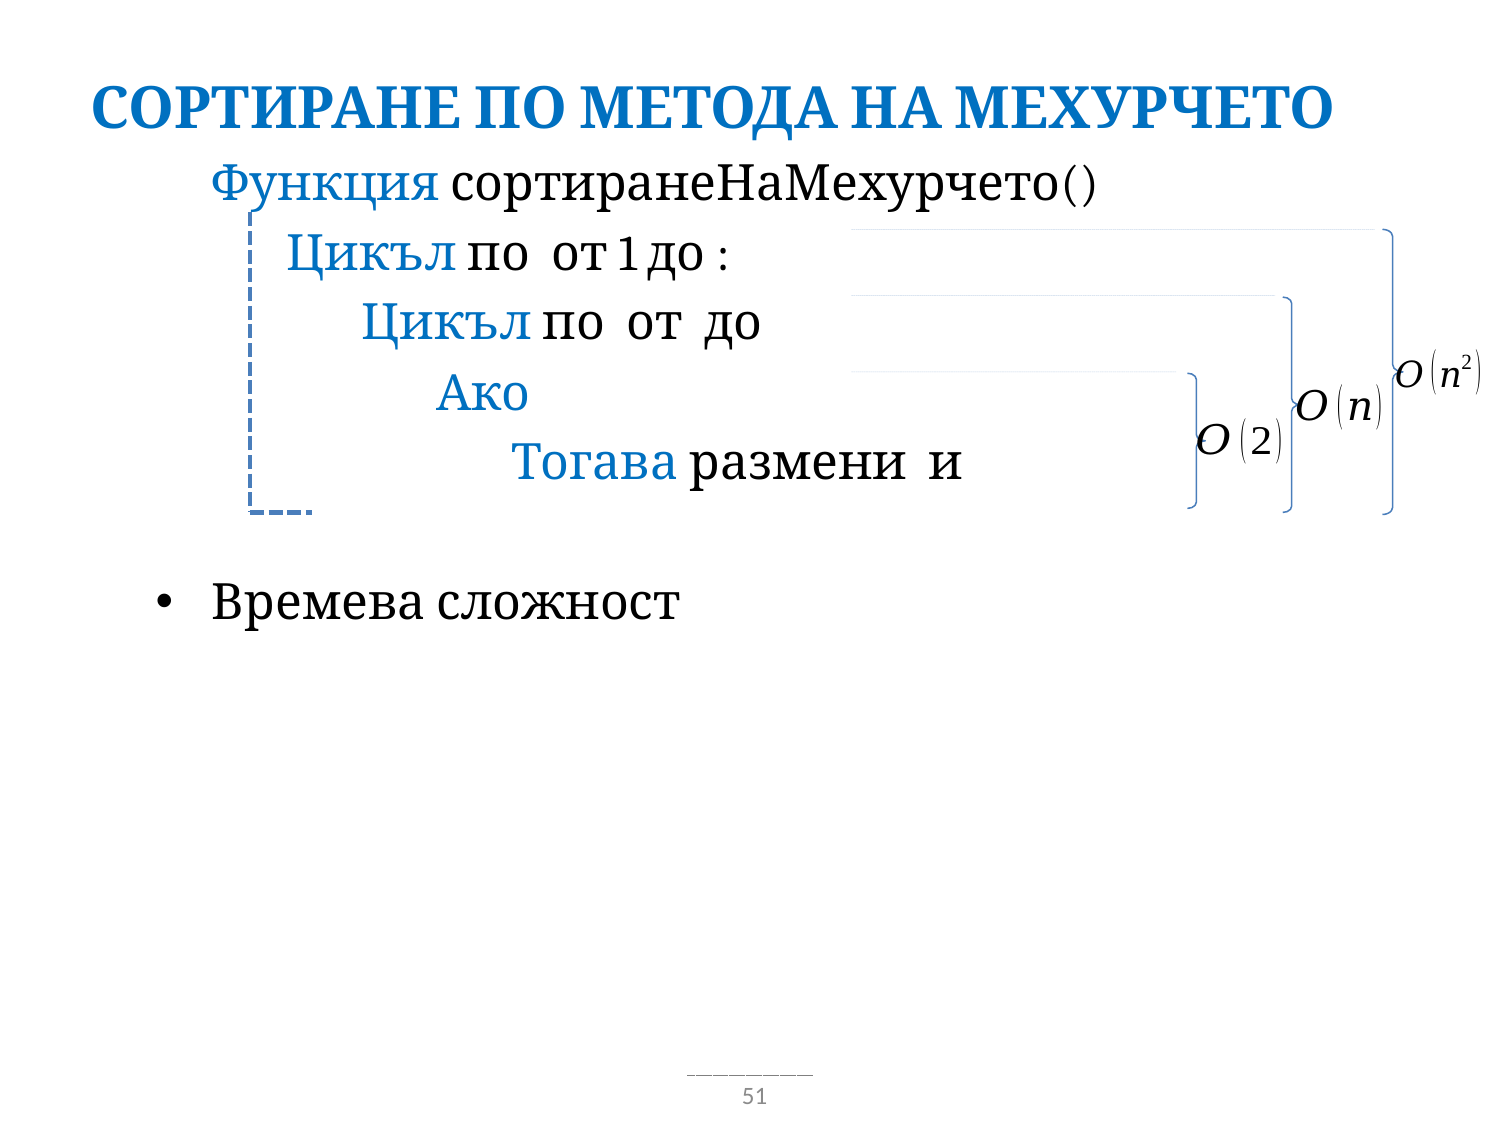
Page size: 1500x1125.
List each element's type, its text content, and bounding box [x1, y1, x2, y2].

text_box [1282, 296, 1298, 514]
text_box [1382, 228, 1397, 516]
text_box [249, 212, 313, 513]
slide_number 51 [579, 1065, 930, 1125]
text_box [1187, 372, 1198, 510]
